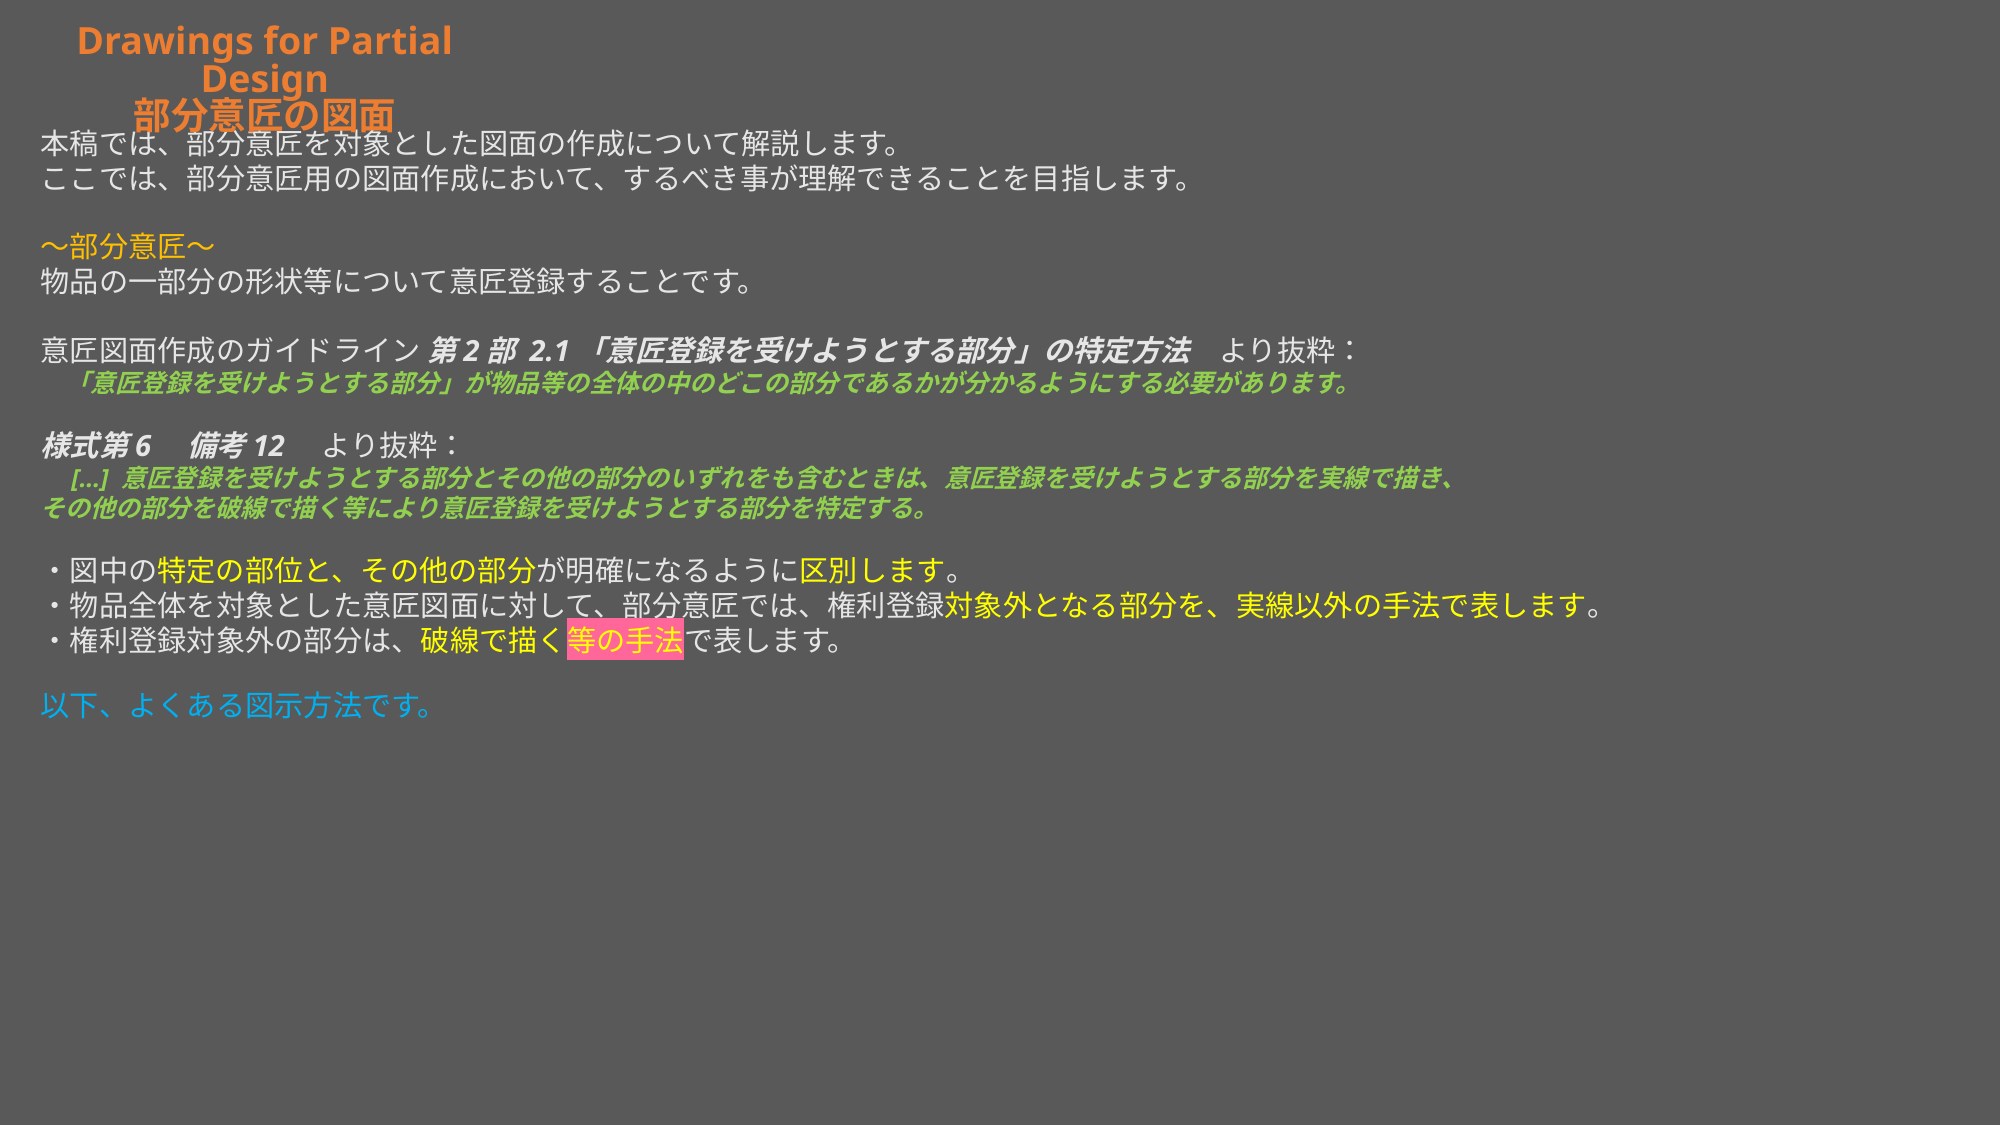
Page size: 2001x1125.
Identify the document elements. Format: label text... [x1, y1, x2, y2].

text_box ～部分意匠～ 物品の一部分の形状等について意匠登録することです。 意匠図面作成のガイドライン 第2部 2.1「意匠登録を受けようとする部分」の特定方法 より抜粋： 「意匠登録を受けようとする部分」が物品等の全体の中のどこの部分であるかが分かるようにする必要があります。 様式第6 備考12 より抜粋： […] 意匠登録を受けようとする部分とその他の部分のいずれをも含むときは、意匠登録を受けようとする部分を実線で描き、 その他の部分を破線で描く等により意匠登録を受けようとする部分を特定する。 ・図中の特定の部位と、その他の部分が明確になるように区別します。 ・物品全体を対象とした意匠図面に対して、部分意匠では、権利登録対象外となる部分を、実線以外の手法で表します。 ・権利登録対象外の部分は、破線で描く等の手法で表します。 以下、よくある図示方法です。 [25, 220, 1855, 730]
text_box Drawings for Partial Design 部分意匠の図面 [25, 17, 505, 145]
text_box 本稿では、部分意匠を対象とした図面の作成について解説します。 ここでは、部分意匠用の図面作成において、するべき事が理解できることを目指します。 [25, 118, 1381, 203]
